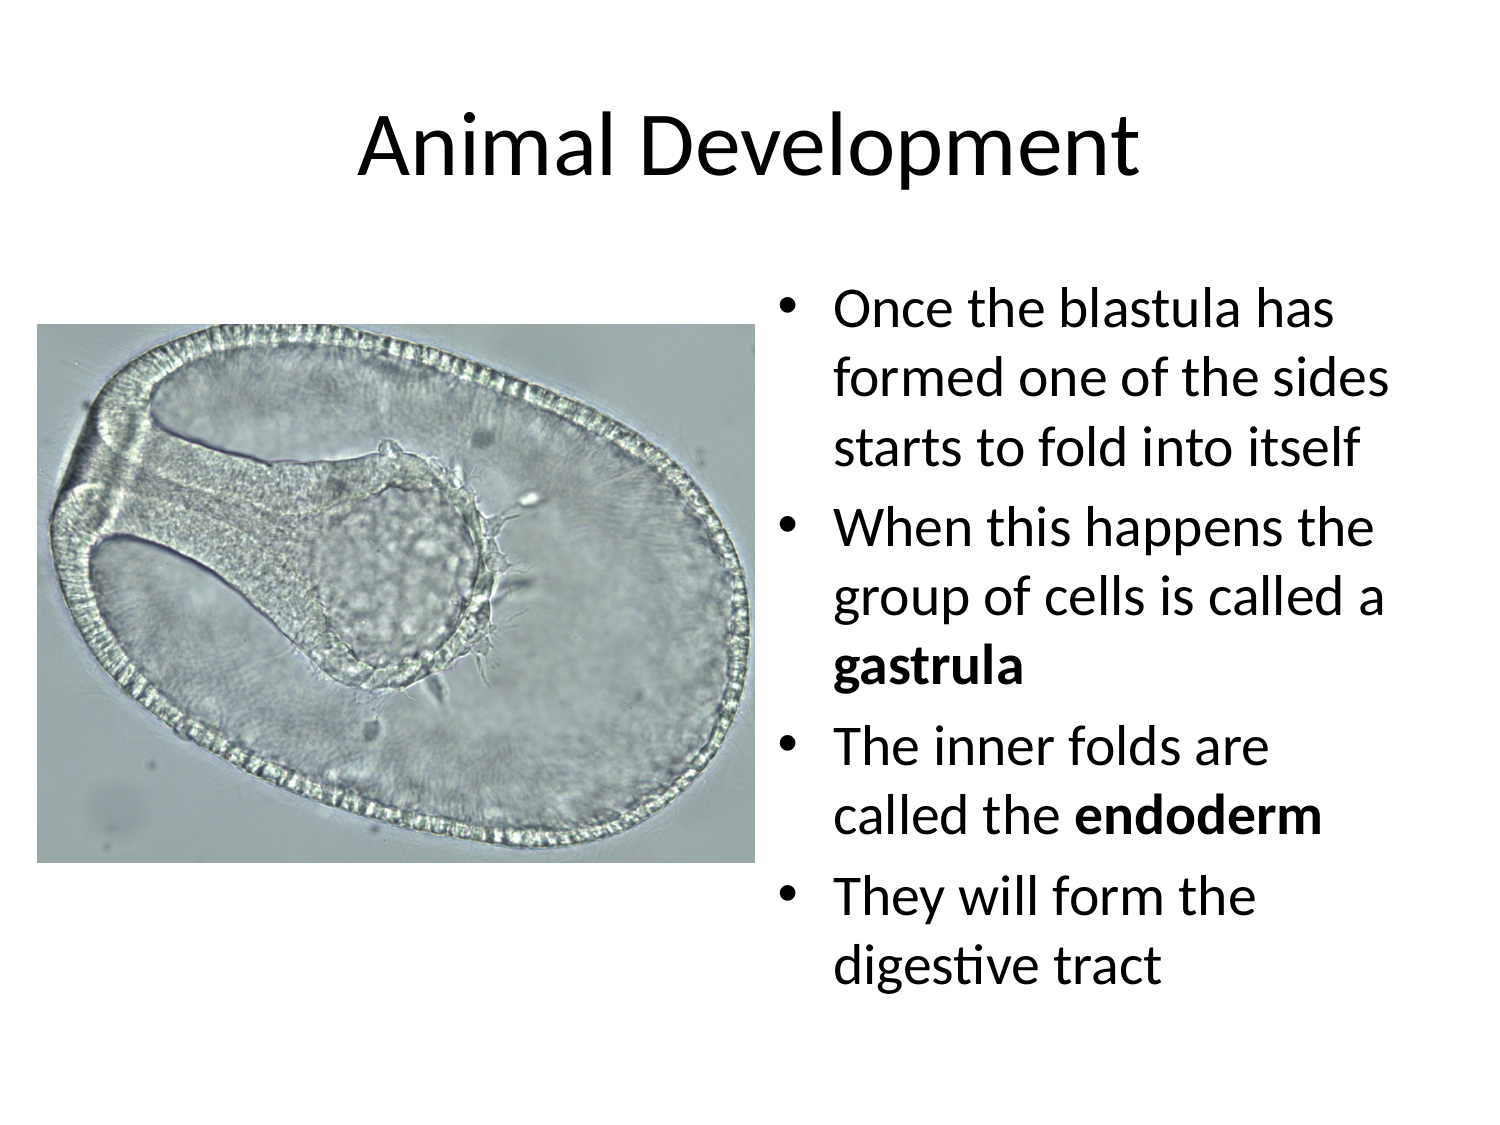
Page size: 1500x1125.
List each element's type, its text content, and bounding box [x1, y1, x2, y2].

list Once the blastula has formed one of the sides starts to fold into itself When this happens the group of cells is called a gastrula The inner folds are called the endoderm They will form the digestive tract [762, 262, 1425, 1005]
title Animal Development [75, 45, 1425, 233]
picture [37, 324, 755, 863]
